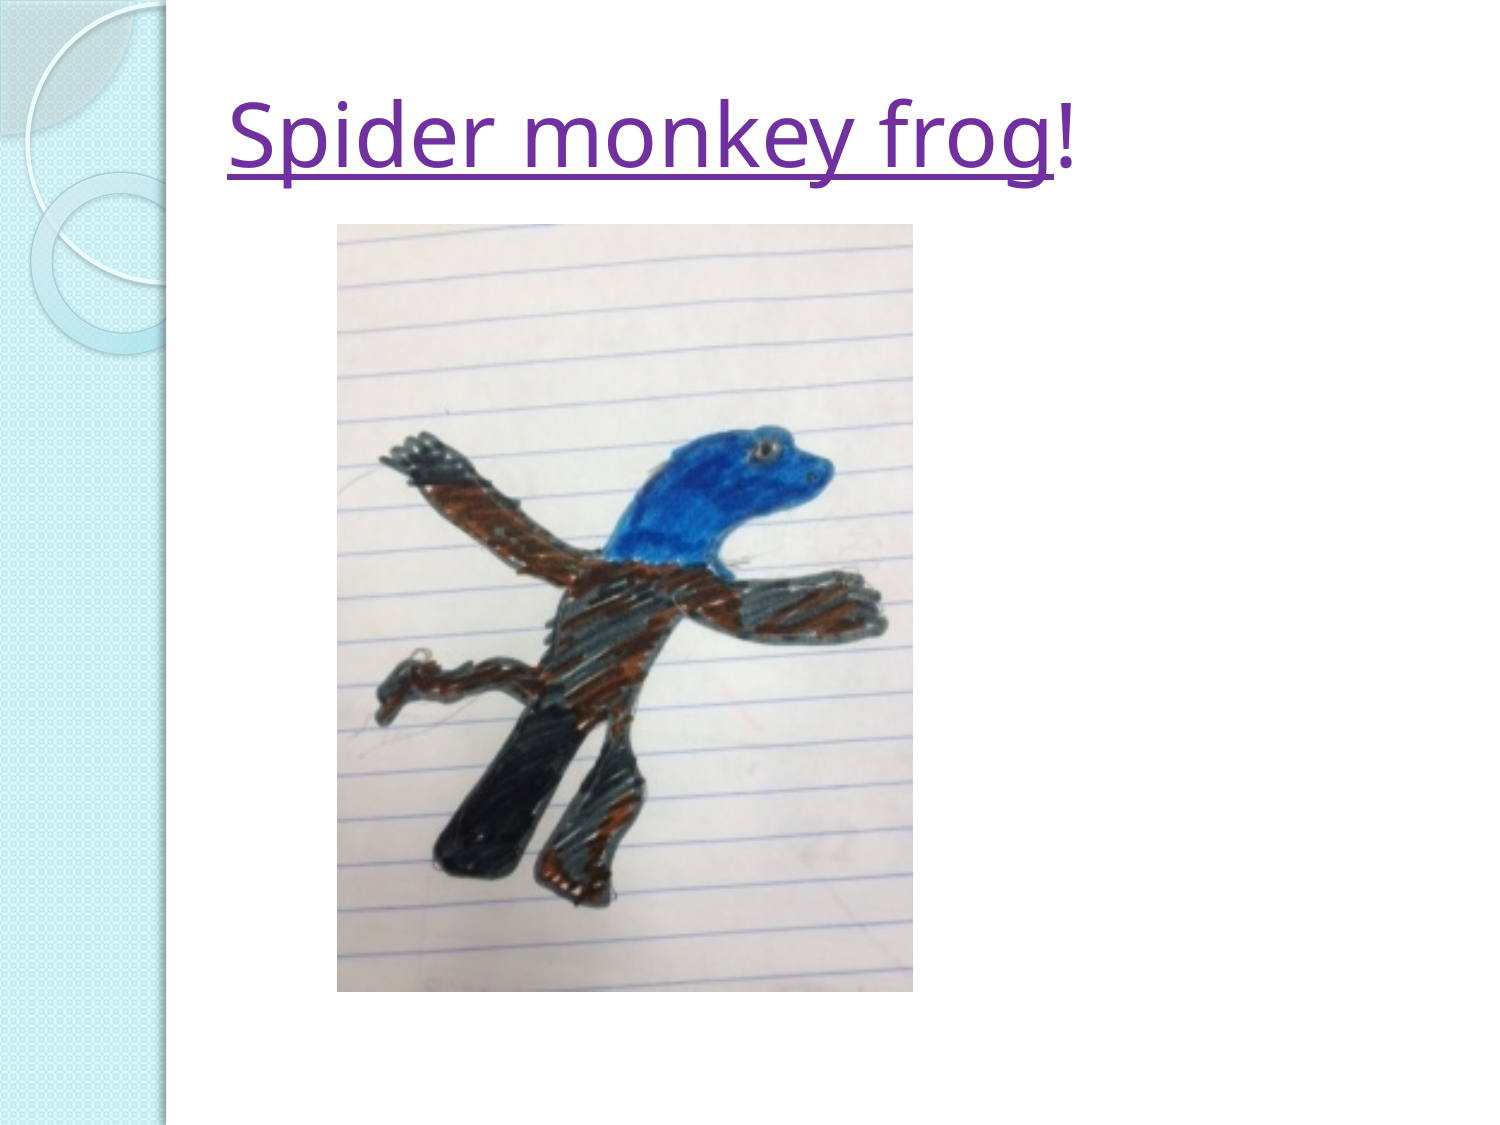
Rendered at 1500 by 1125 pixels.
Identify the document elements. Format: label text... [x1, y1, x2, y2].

title Spider monkey frog! [212, 37, 1443, 225]
picture [337, 224, 913, 992]
